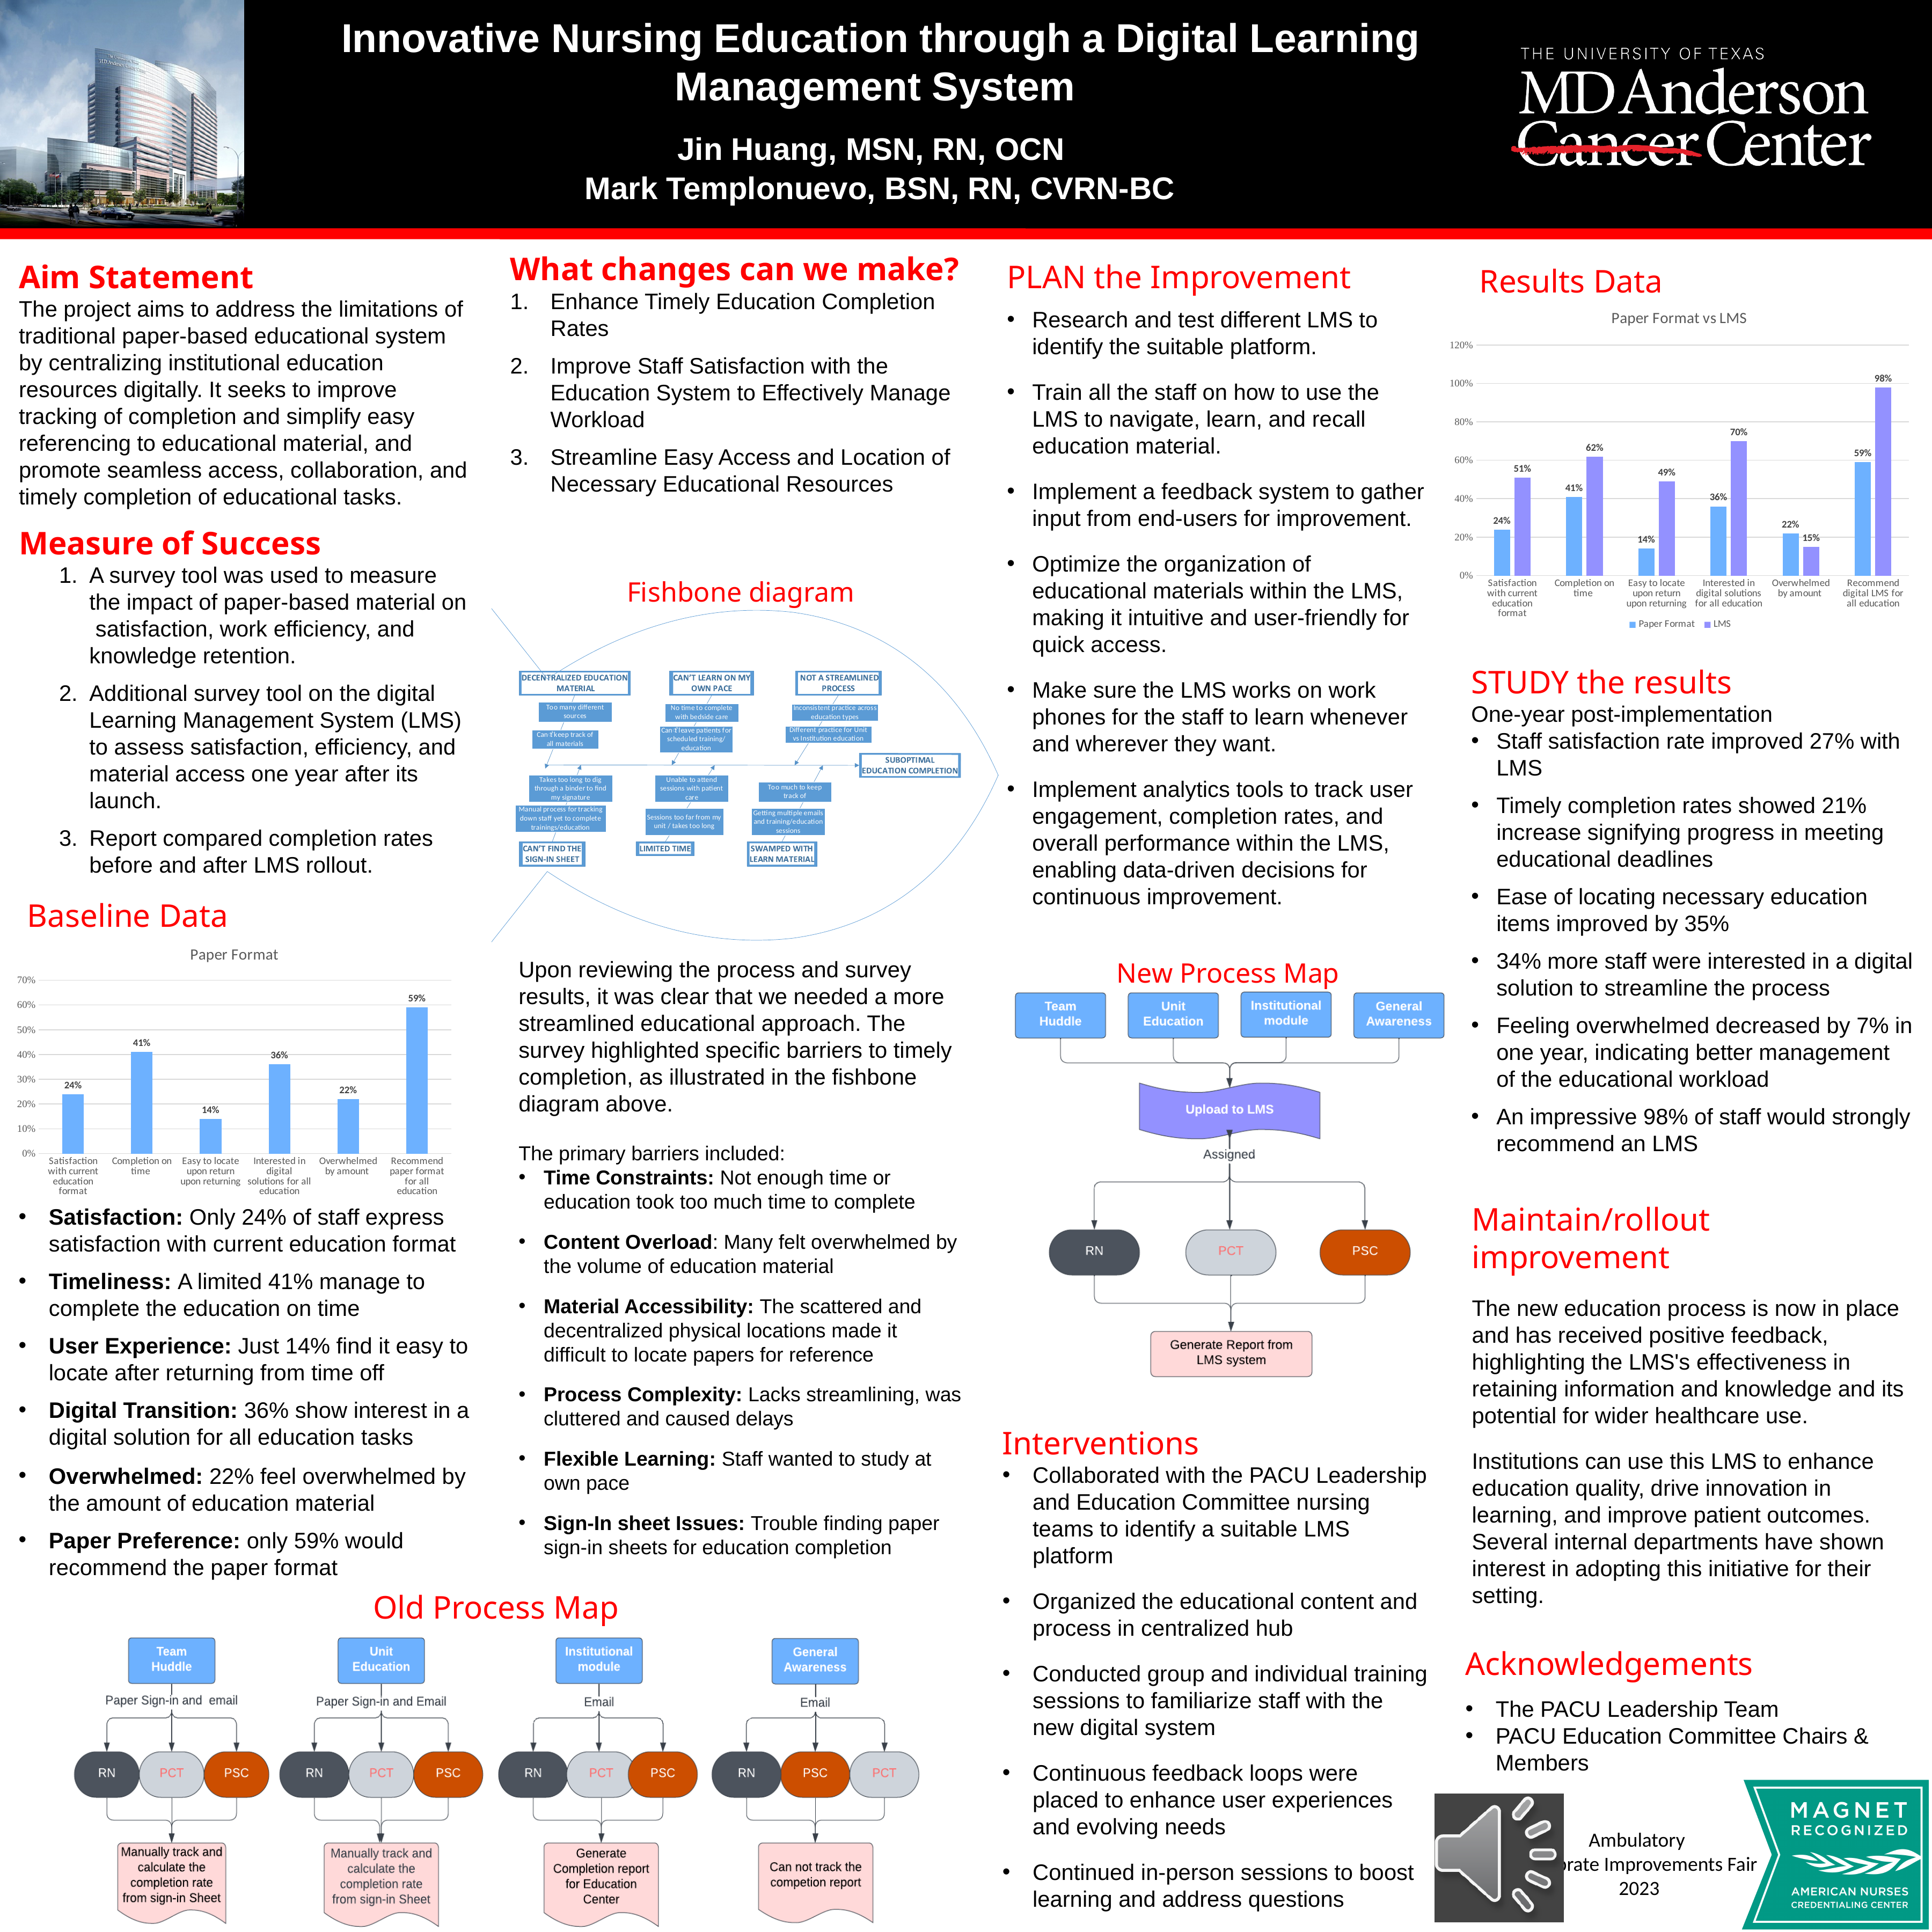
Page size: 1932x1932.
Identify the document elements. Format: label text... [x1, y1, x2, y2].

text_box Old Process Map [249, 1583, 743, 1621]
text_box Baseline Data [19, 891, 423, 933]
text_box Satisfaction: Only 24% of staff express satisfaction with current education format Timeliness: A limited 41% manage to complete the education on time User Experience: Just 14% find it easy to locate after returning from time off Digital Transition: 36% show interest in a digital solution for all education tasks Overwhelmed: 22% feel overwhelmed by the amount of education material Paper Preference: only 59% would recommend the paper format [18, 1203, 472, 1580]
text_box Acknowledgements The PACU Leadership Team PACU Education Committee Chairs & Members [1465, 1644, 1907, 1803]
text_box STUDY the results One-year post-implementation Staff satisfaction rate improved 27% with LMS Timely completion rates showed 21% increase signifying progress in meeting educational deadlines Ease of locating necessary education items improved by 35% 34% more staff were interested in a digital solution to streamline the process Feeling overwhelmed decreased by 7% in one year, indicating better management of the educational workload An impressive 98% of staff would strongly recommend an LMS [1471, 662, 1913, 1157]
text_box Aim Statement The project aims to address the limitations of traditional paper-based educational system by centralizing institutional education resources digitally. It seeks to improve tracking of completion and simplify easy referencing to educational material, and promote seamless access, collaboration, and timely completion of educational tasks. [19, 257, 472, 510]
picture [1434, 1792, 1564, 1923]
text_box Fishbone diagram [565, 570, 917, 600]
text_box Upon reviewing the process and survey results, it was clear that we needed a more streamlined educational approach. The survey highlighted specific barriers to timely completion, as illustrated in the fishbone diagram above. The primary barriers included: Time Constraints: Not enough time or education took too much time to complete Content Overload: Many felt overwhelmed by the volume of education material Material Accessibility: The scattered and decentralized physical locations made it difficult to locate papers for reference Process Complexity: Lacks streamlining, was cluttered and caused delays Flexible Learning: Staff wanted to study at own pace Sign-In sheet Issues: Trouble finding paper sign-in sheets for education completion [510, 950, 971, 1563]
chart [8, 933, 461, 1203]
text_box PLAN the Improvement Research and test different LMS to identify the suitable platform. Train all the staff on how to use the LMS to navigate, learn, and recall education material. Implement a feedback system to gather input from end-users for improvement. Optimize the organization of educational materials within the LMS, making it intuitive and user-friendly for quick access. Make sure the LMS works on work phones for the staff to learn whenever and wherever they want. Implement analytics tools to track user engagement, completion rates, and overall performance within the LMS, enabling data-driven decisions for continuous improvement. [1007, 257, 1428, 909]
picture [1009, 982, 1451, 1385]
picture [0, 0, 244, 227]
text_box Maintain/rollout improvement The new education process is now in place and has received positive feedback, highlighting the LMS's effectiveness in retaining information and knowledge and its potential for wider healthcare use. Institutions can use this LMS to enhance education quality, drive innovation in learning, and improve patient outcomes. Several internal departments have shown interest in adopting this initiative for their setting. [1472, 1199, 1913, 1608]
picture [1738, 1772, 1932, 1932]
text_box New Process Map [1069, 952, 1387, 982]
text_box Interventions Collaborated with the PACU Leadership and Education Committee nursing teams to identify a suitable LMS platform Organized the educational content and process in centralized hub Conducted group and individual training sessions to familiarize staff with the new digital system Continuous feedback loops were placed to enhance user experiences and evolving needs Continued in-person sessions to boost learning and address questions [1002, 1423, 1428, 1912]
text_box Results Data [1471, 257, 1863, 294]
chart [1439, 295, 1919, 649]
text_box [1428, 245, 1907, 566]
text_box What changes can we make? Enhance Timely Education Completion Rates Improve Staff Satisfaction with the Education System to Effectively Manage Workload Streamline Easy Access and Location of Necessary Educational Resources [510, 249, 971, 496]
text_box Ambulatory Celebrate Improvements Fair 2023 [1567, 1823, 1735, 1904]
picture [56, 1622, 935, 1928]
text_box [0, 0, 1932, 235]
picture [491, 601, 999, 945]
text_box Measure of Success A survey tool was used to measure the impact of paper-based material on satisfaction, work efficiency, and knowledge retention. Additional survey tool on the digital Learning Management System (LMS) to assess satisfaction, efficiency, and material access one year after its launch. Report compared completion rates before and after LMS rollout. [19, 523, 472, 878]
